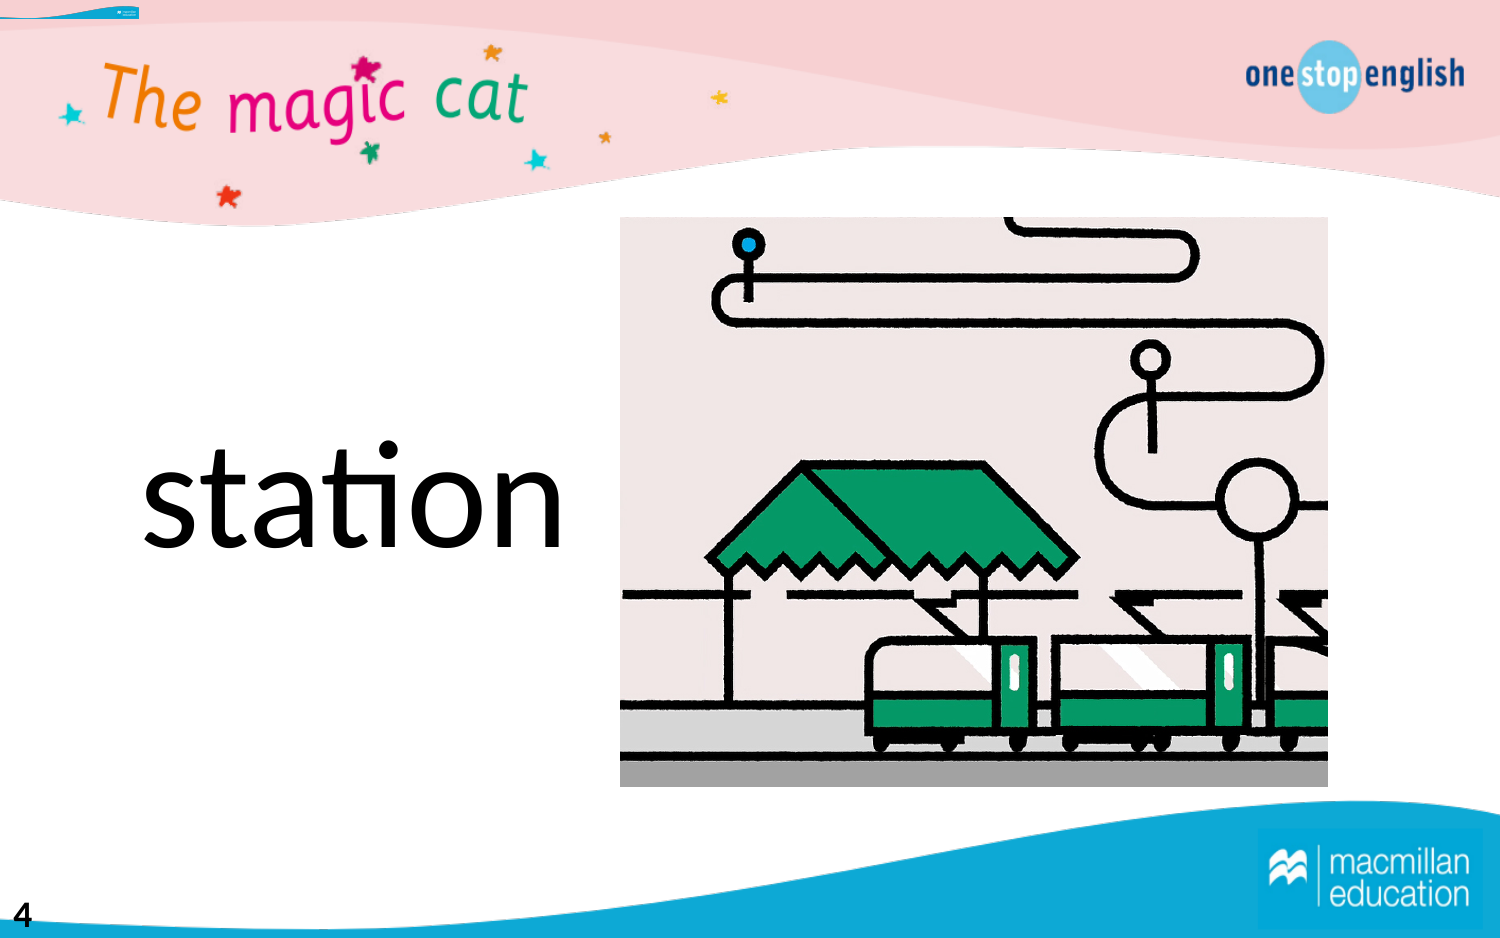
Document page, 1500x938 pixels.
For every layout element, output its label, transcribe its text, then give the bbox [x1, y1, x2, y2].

text_box station [123, 386, 585, 586]
footer 4 [0, 887, 475, 938]
picture [619, 217, 1328, 787]
